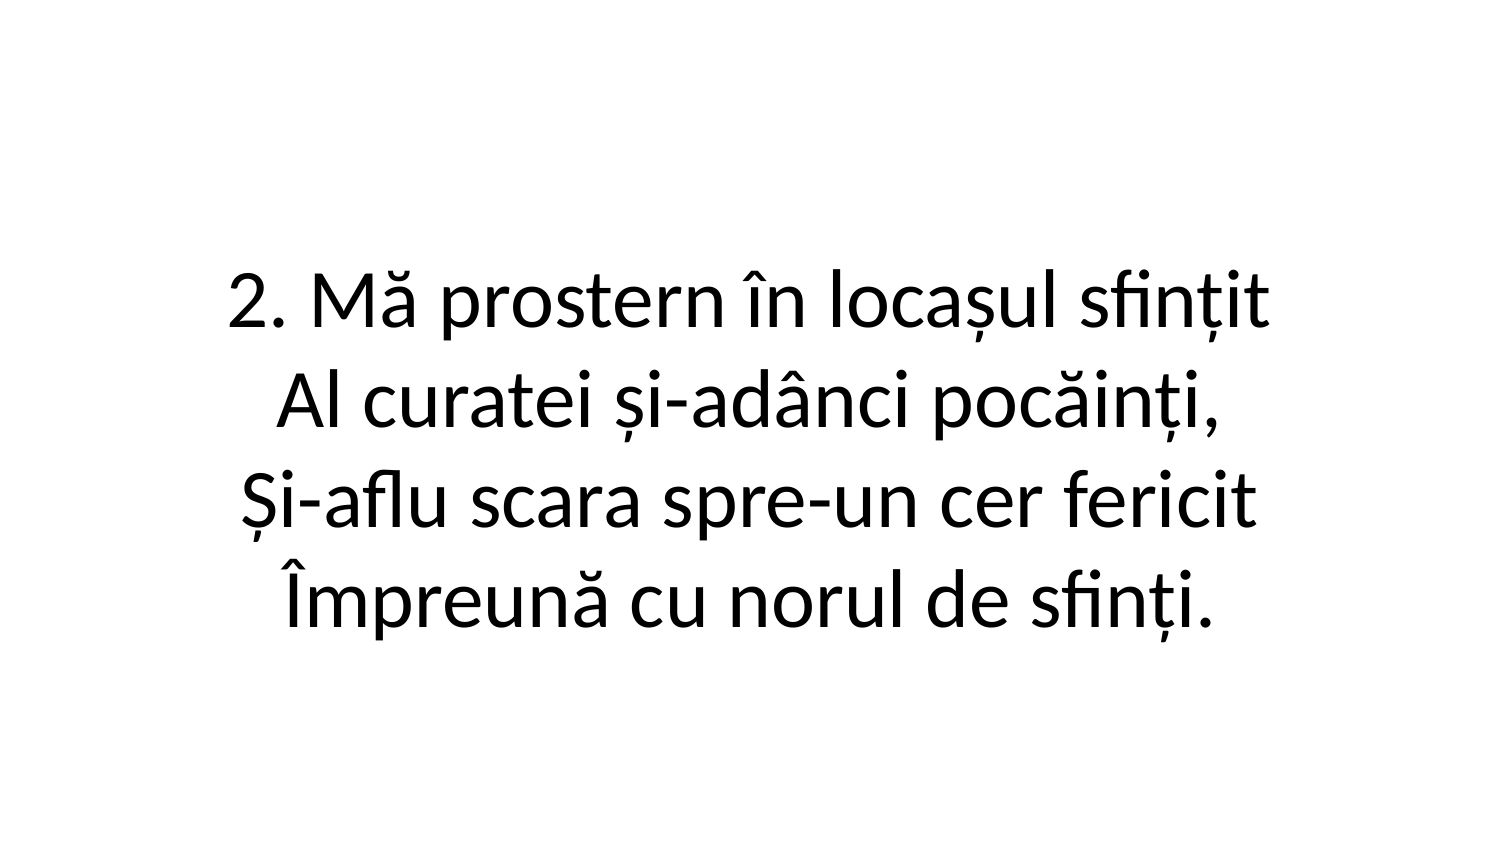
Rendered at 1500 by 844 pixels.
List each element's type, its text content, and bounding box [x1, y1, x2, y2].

text_box 2. Mă prostern în locașul sfințit Al curatei și-adânci pocăinți, Și-aflu scara spre-un cer fericit Împreună cu norul de sfinți. [212, 192, 1288, 652]
